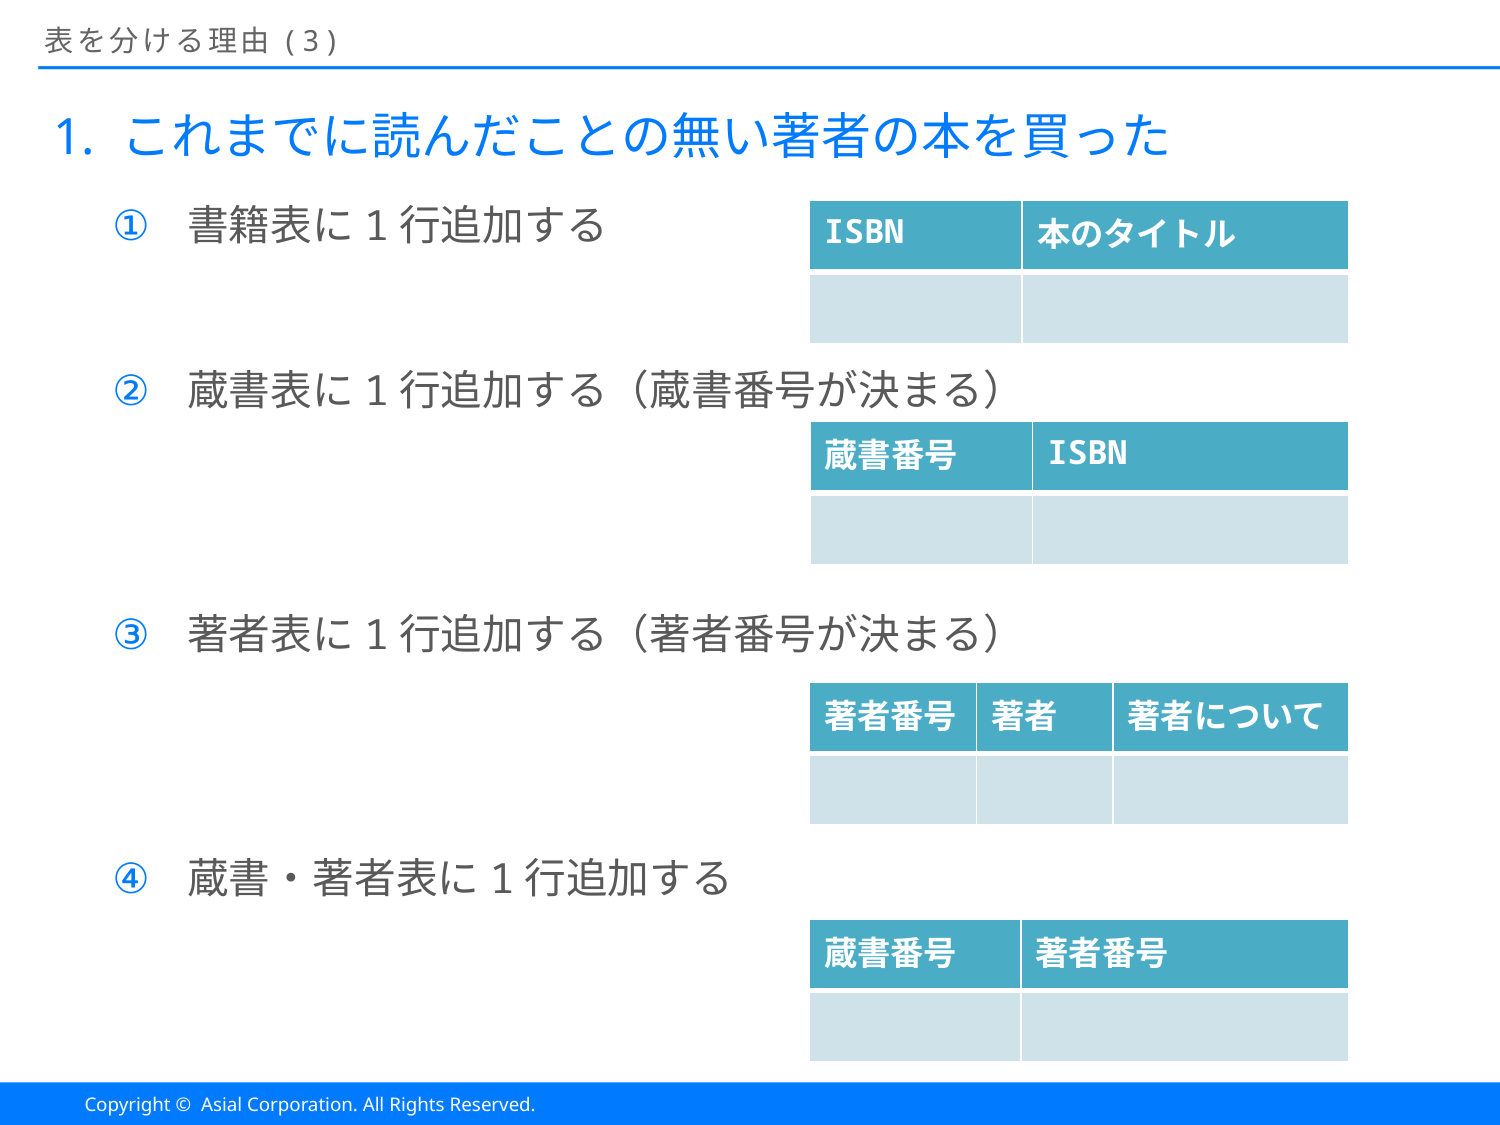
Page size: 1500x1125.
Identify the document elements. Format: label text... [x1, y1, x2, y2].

table_header ISBN [810, 201, 1021, 269]
table_cell [1022, 993, 1348, 1061]
list これまでに読んだことの無い著者の本を買った 書籍表に1行追加する 蔵書表に1行追加する（蔵書番号が決まる） 著者表に1行追加する（著者番号が決まる） 蔵書・著者表に1行追加する [38, 84, 1459, 988]
table_header 蔵書番号 [811, 422, 1032, 490]
table_cell [977, 756, 1112, 824]
table_header 著者について [1114, 683, 1348, 751]
table_cell [1114, 756, 1348, 824]
table_cell [1033, 496, 1348, 564]
table_header 本のタイトル [1023, 201, 1348, 269]
table_header 著者 [977, 683, 1112, 751]
table_cell [810, 756, 976, 824]
table_cell [810, 275, 1021, 343]
table_cell [810, 993, 1020, 1061]
table_header ISBN [1033, 422, 1348, 490]
title 表を分ける理由(3) [29, 7, 1223, 72]
table_cell [811, 496, 1032, 564]
table_header 著者番号 [810, 683, 976, 751]
table_header 蔵書番号 [810, 920, 1020, 988]
table_header 著者番号 [1022, 920, 1348, 988]
table_cell [1023, 275, 1348, 343]
